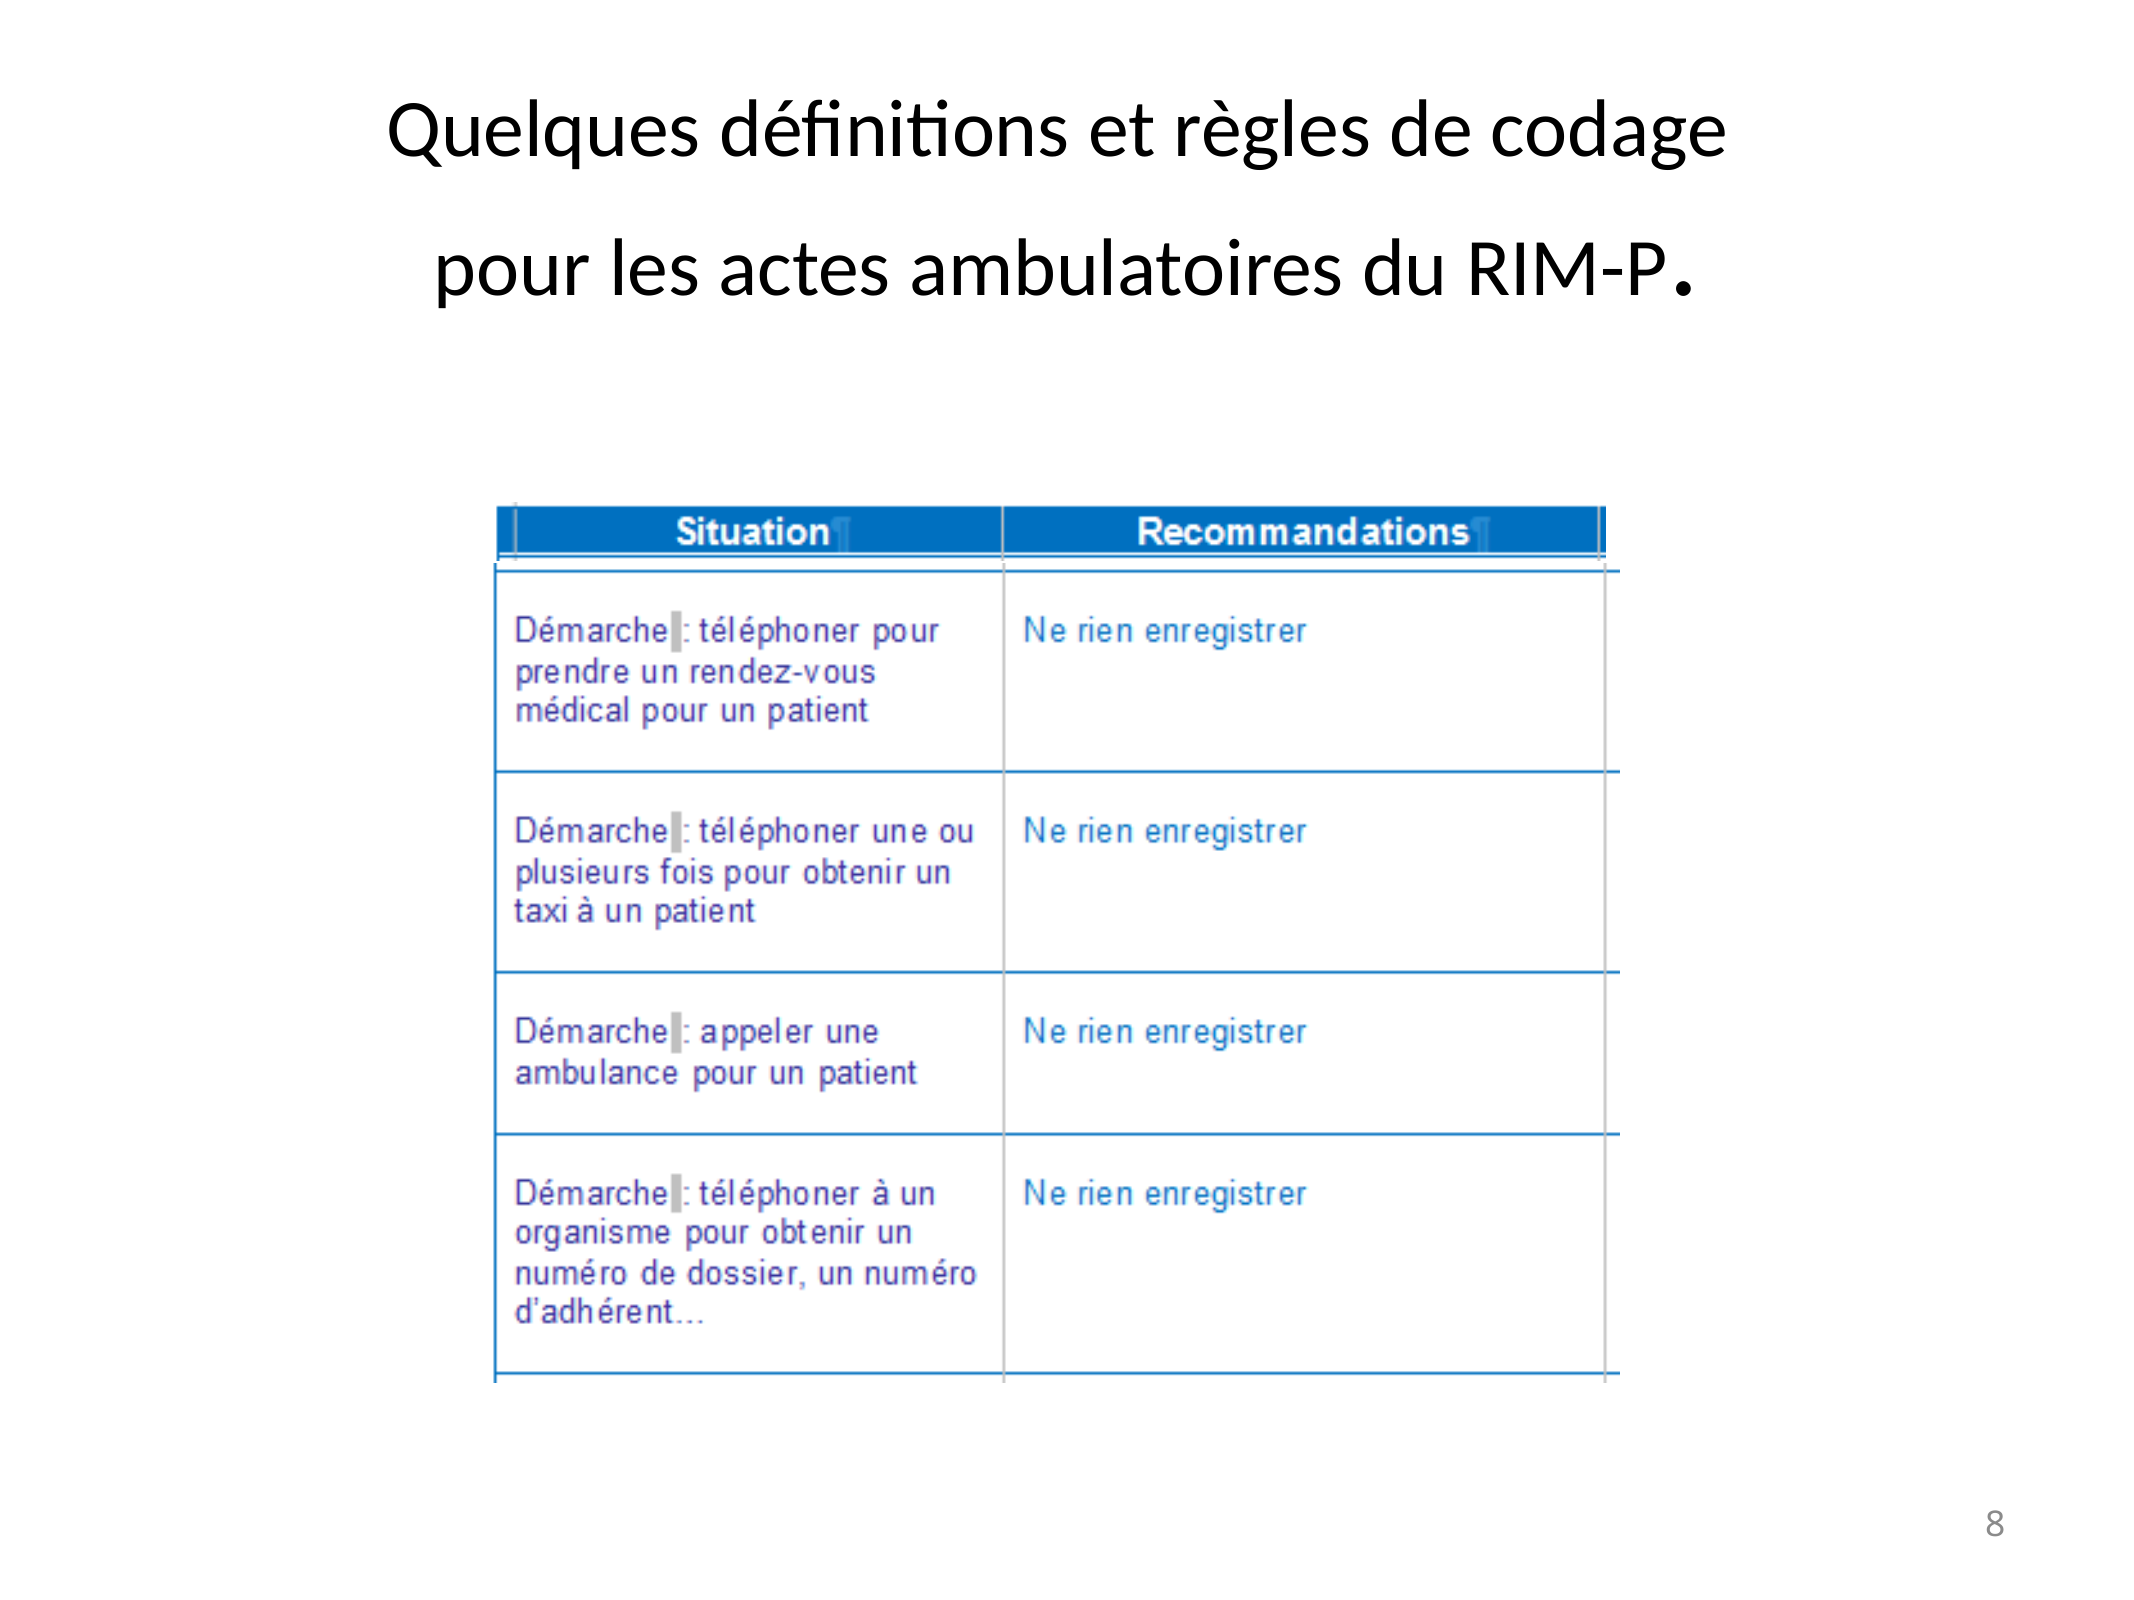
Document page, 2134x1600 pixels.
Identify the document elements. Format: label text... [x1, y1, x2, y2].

title Quelques définitions et règles de codage pour les actes ambulatoires du RIM-P. [106, 64, 2027, 331]
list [487, 563, 1620, 1383]
slide_number 8 [1528, 1482, 2027, 1569]
picture [494, 501, 1606, 561]
